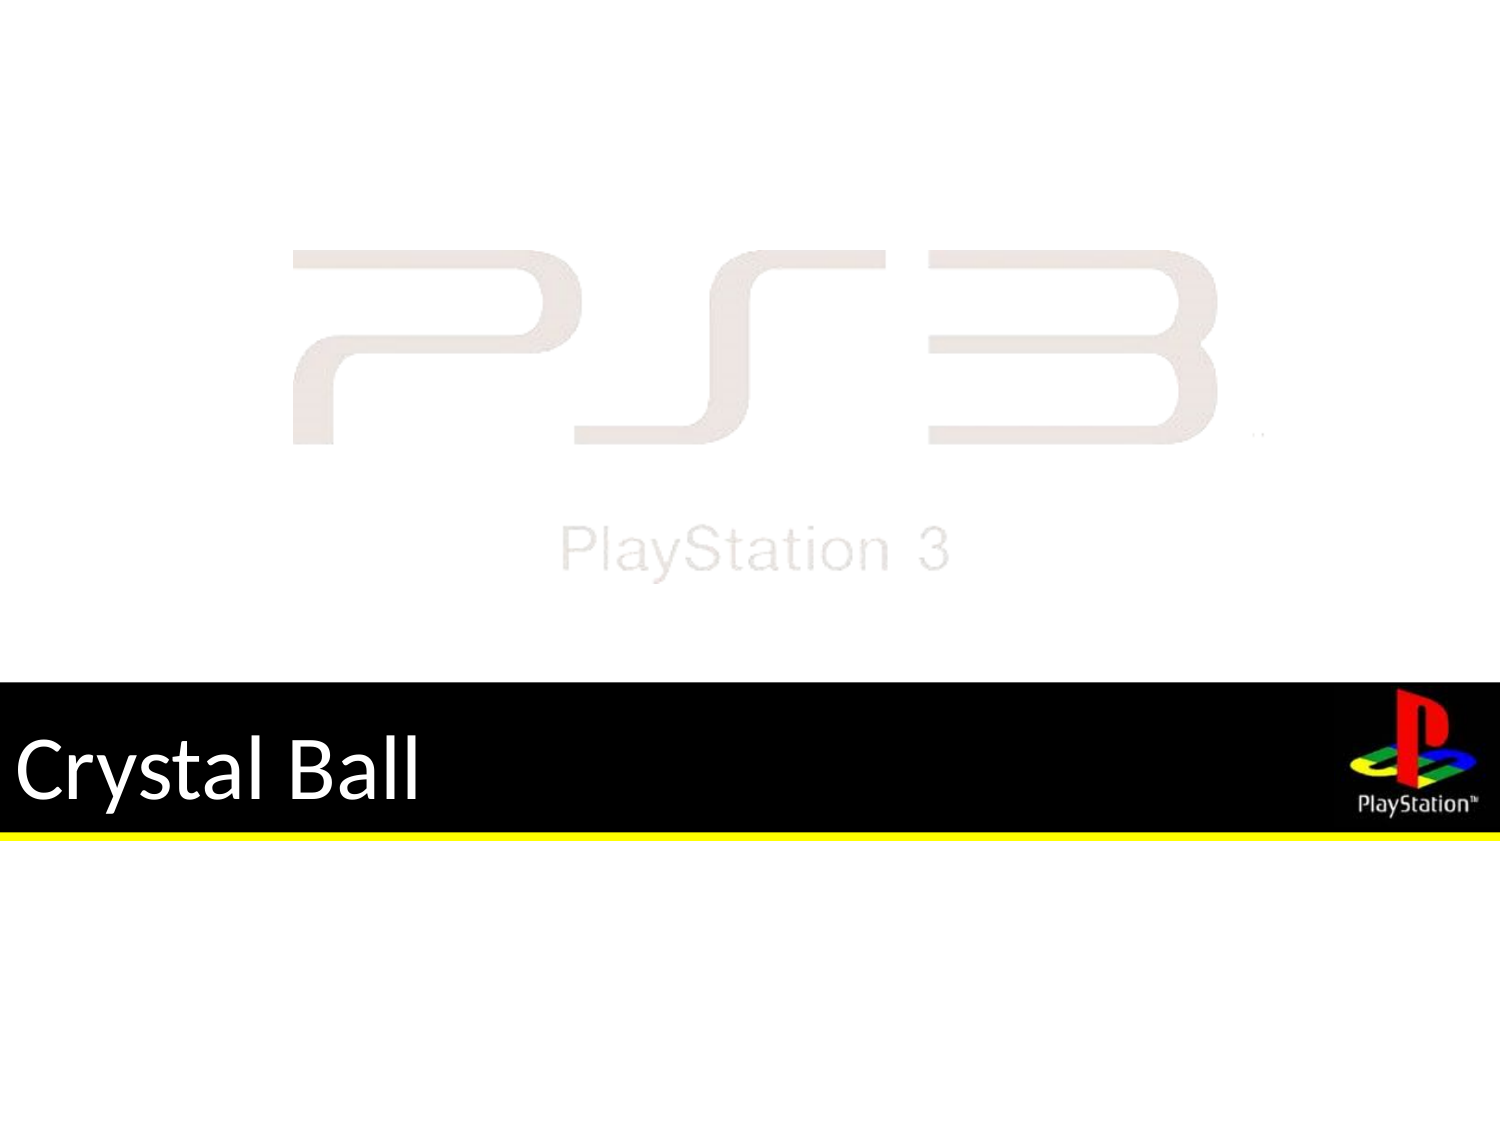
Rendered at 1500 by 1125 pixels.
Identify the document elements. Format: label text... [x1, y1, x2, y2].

picture [1334, 686, 1500, 827]
title Crystal Ball [0, 686, 1329, 839]
